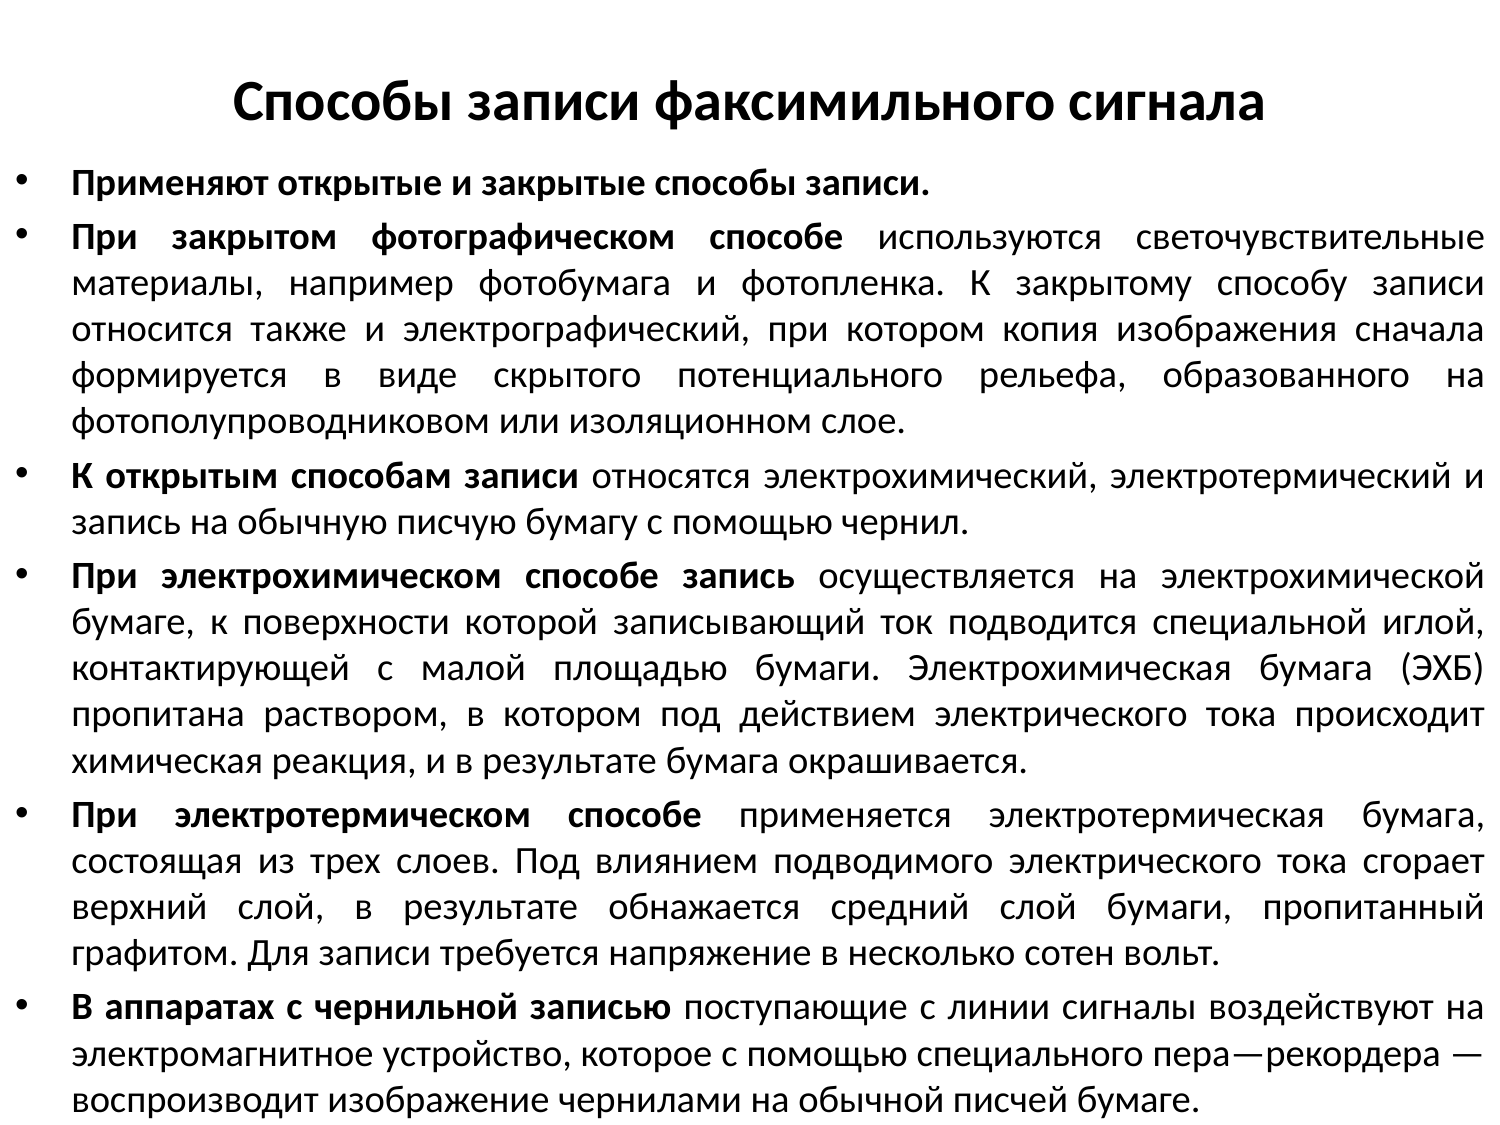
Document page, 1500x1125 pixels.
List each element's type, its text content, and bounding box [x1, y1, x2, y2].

title Способы записи факсимильного сигнала [75, 45, 1425, 149]
list Применяют открытые и закрытые способы записи. При закрытом фотографическом способе используются светочувствительные материалы, например фотобумага и фотопленка. К закрытому способу записи относится также и электрографический, при котором копия изображения сначала формируется в виде скрытого потенциального рельефа, образованного на фотополупроводниковом или изоляционном слое. К открытым способам записи относятся электрохимический, электротермический и запись на обычную писчую бумагу с помощью чернил. При электрохимическом способе запись осуществляется на электрохимической бумаге, к поверхности которой записывающий ток подводится специальной иглой, контактирующей с малой площадью бумаги. Электрохимическая бумага (ЭХБ) пропитана раствором, в котором под действием электрического тока происходит химическая реакция, и в результате бумага окрашивается. При электротермическом способе применяется электротермическая бумага, состоящая из трех слоев. Под влиянием подводимого электрического тока сгорает верхний слой, в результате обнажается средний слой бумаги, пропитанный графитом. Для записи требуется напряжение в несколько сотен вольт. В аппаратах с чернильной записью поступающие с линии сигналы воздействуют на электромагнитное устройство, которое с помощью специального пера—рекордера — воспроизводит изображение чернилами на обычной писчей бумаге. [0, 149, 1500, 1125]
